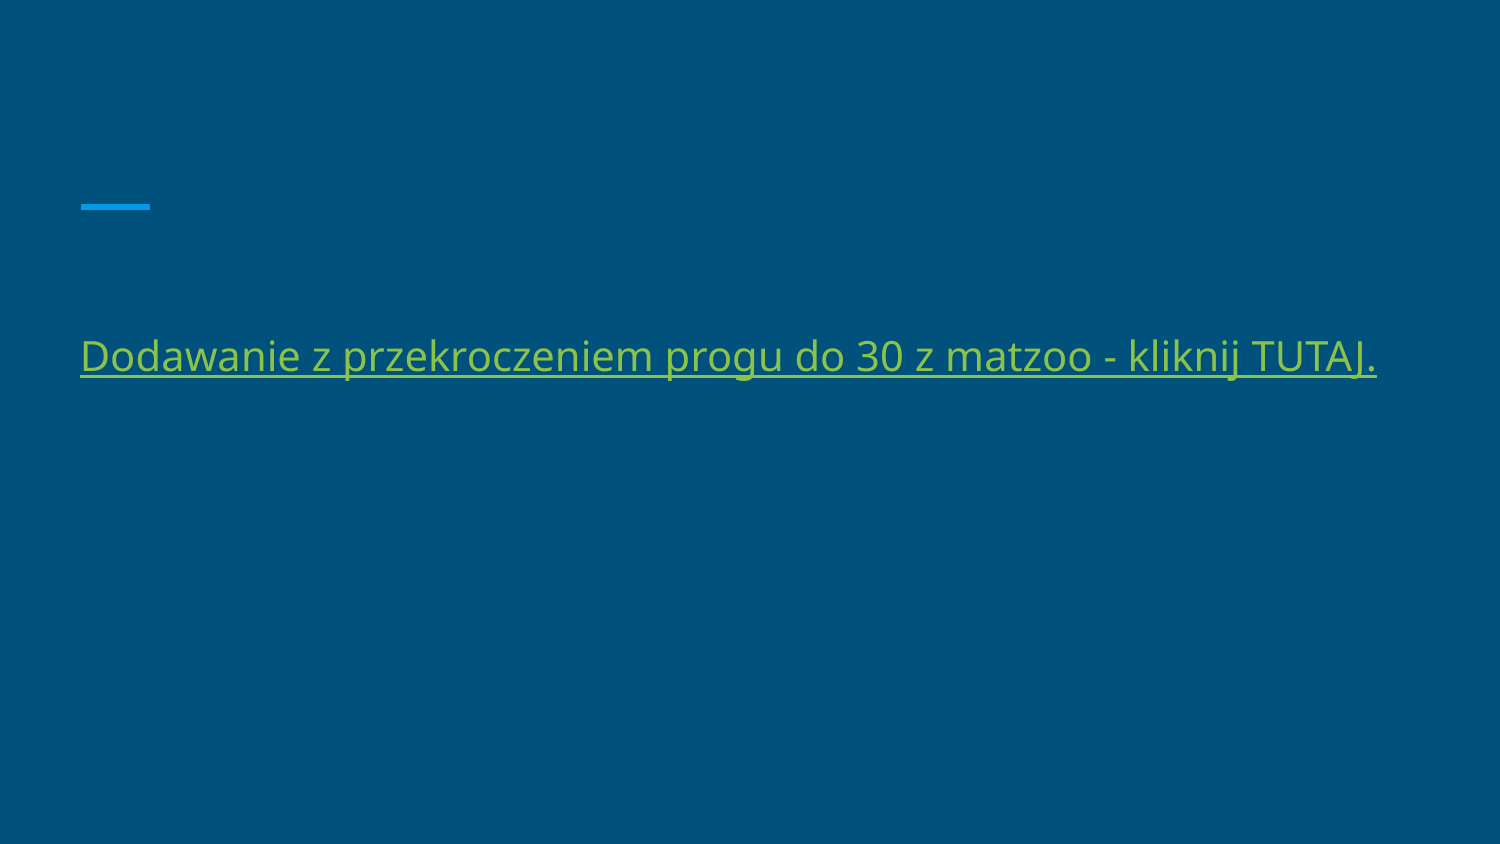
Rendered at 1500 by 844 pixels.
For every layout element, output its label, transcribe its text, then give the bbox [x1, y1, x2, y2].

text_box Dodawanie z przekroczeniem progu do 30 z matzoo - kliknij TUTAJ. [64, 314, 1435, 512]
